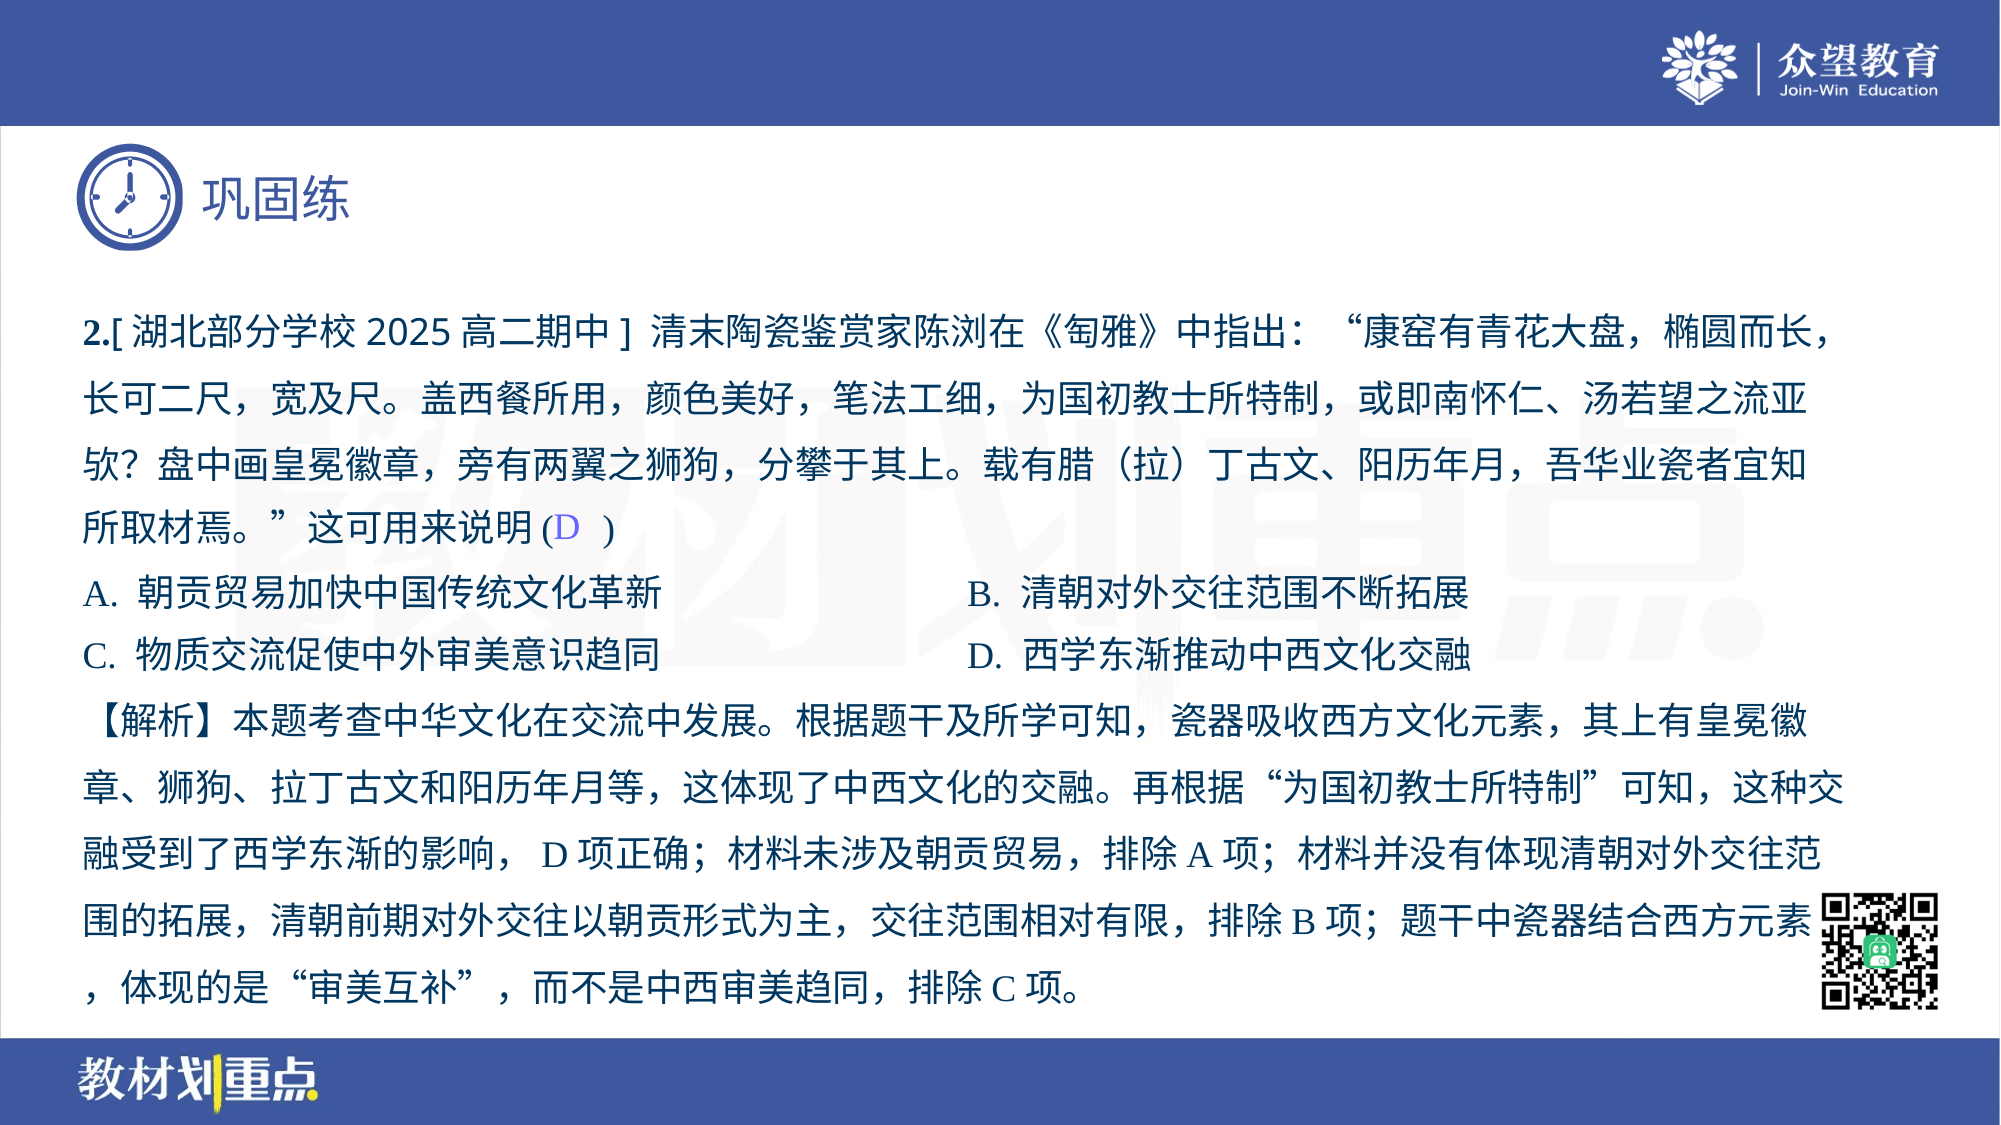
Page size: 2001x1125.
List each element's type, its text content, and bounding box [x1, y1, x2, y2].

text_box 【解析】本题考查中华文化在交流中发展。根据题干及所学可知，瓷器吸收西方文化元素，其上有皇冕徽 章、狮狗、拉丁古文和阳历年月等，这体现了中西文化的交融。再根据“为国初教士所特制”可知，这种交 融受到了西学东渐的影响，D项正确；材料未涉及朝贡贸易，排除A项；材料并没有体现清朝对外交往范 围的拓展，清朝前期对外交往以朝贡形式为主，交往范围相对有限，排除B项；题干中瓷器结合西方元素 ，体现的是“审美互补”，而不是中西审美趋同，排除C项。 [82, 675, 1796, 997]
text_box 2.[湖北部分学校2025高二期中] 清末陶瓷鉴赏家陈浏在《匋雅》中指出：“康窑有青花大盘，椭圆而长， 长可二尺，宽及尺。盖西餐所用，颜色美好，笔法工细，为国初教士所特制，或即南怀仁、汤若望之流亚 欤？盘中画皇冕徽章，旁有两翼之狮狗，分攀于其上。载有腊（拉）丁古文、阳历年月，吾华业瓷者宜知 所取材焉。”这可用来说明( ) [82, 286, 1817, 543]
picture [0, 0, 2000, 1125]
text_box A. 朝贡贸易加快中国传统文化革新 B. 清朝对外交往范围不断拓展 C. 物质交流促使中外审美意识趋同 D. 西学东渐推动中西文化交融 [82, 546, 1817, 670]
text_box D [539, 484, 594, 542]
